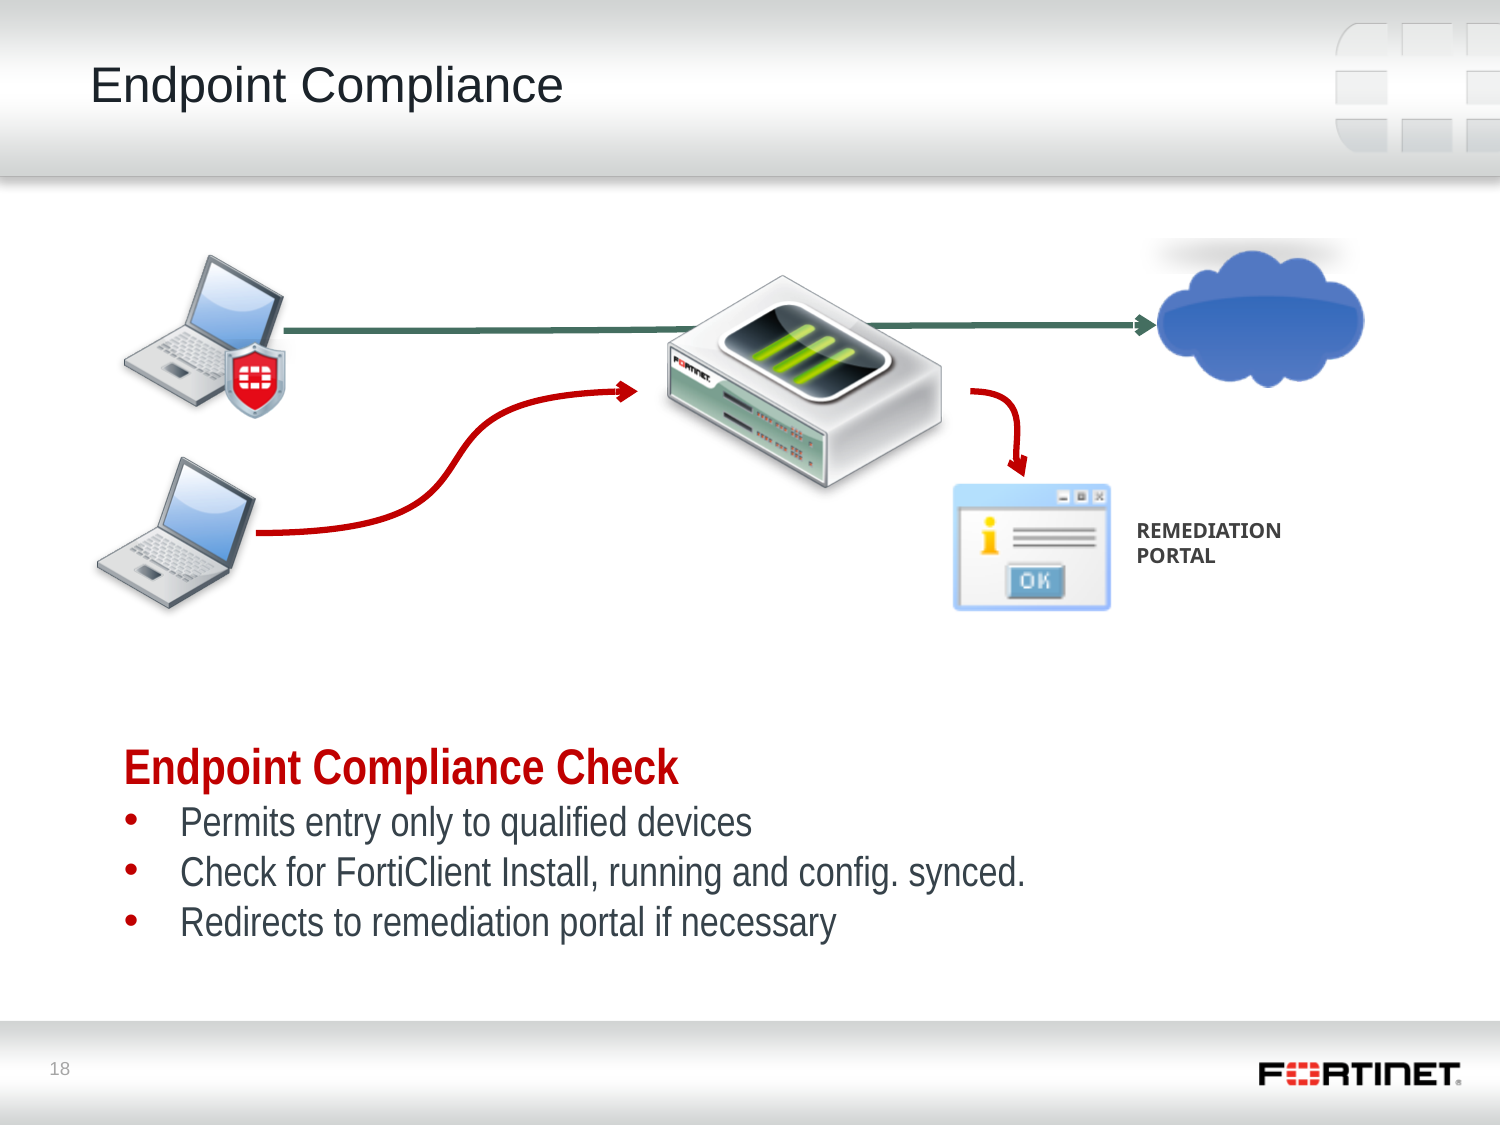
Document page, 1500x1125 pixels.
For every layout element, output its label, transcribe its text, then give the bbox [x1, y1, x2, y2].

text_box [970, 390, 1025, 461]
picture [0, 0, 1500, 1125]
text_box Endpoint Compliance Check Permits entry only to qualified devices Check for FortiClient Install, running and config. synced. Redirects to remediation portal if necessary [108, 727, 1385, 953]
text_box REMEDIATION PORTAL [1121, 510, 1324, 575]
title Endpoint Compliance [75, 45, 1425, 138]
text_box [975, 324, 1152, 331]
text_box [255, 390, 639, 534]
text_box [283, 324, 632, 331]
